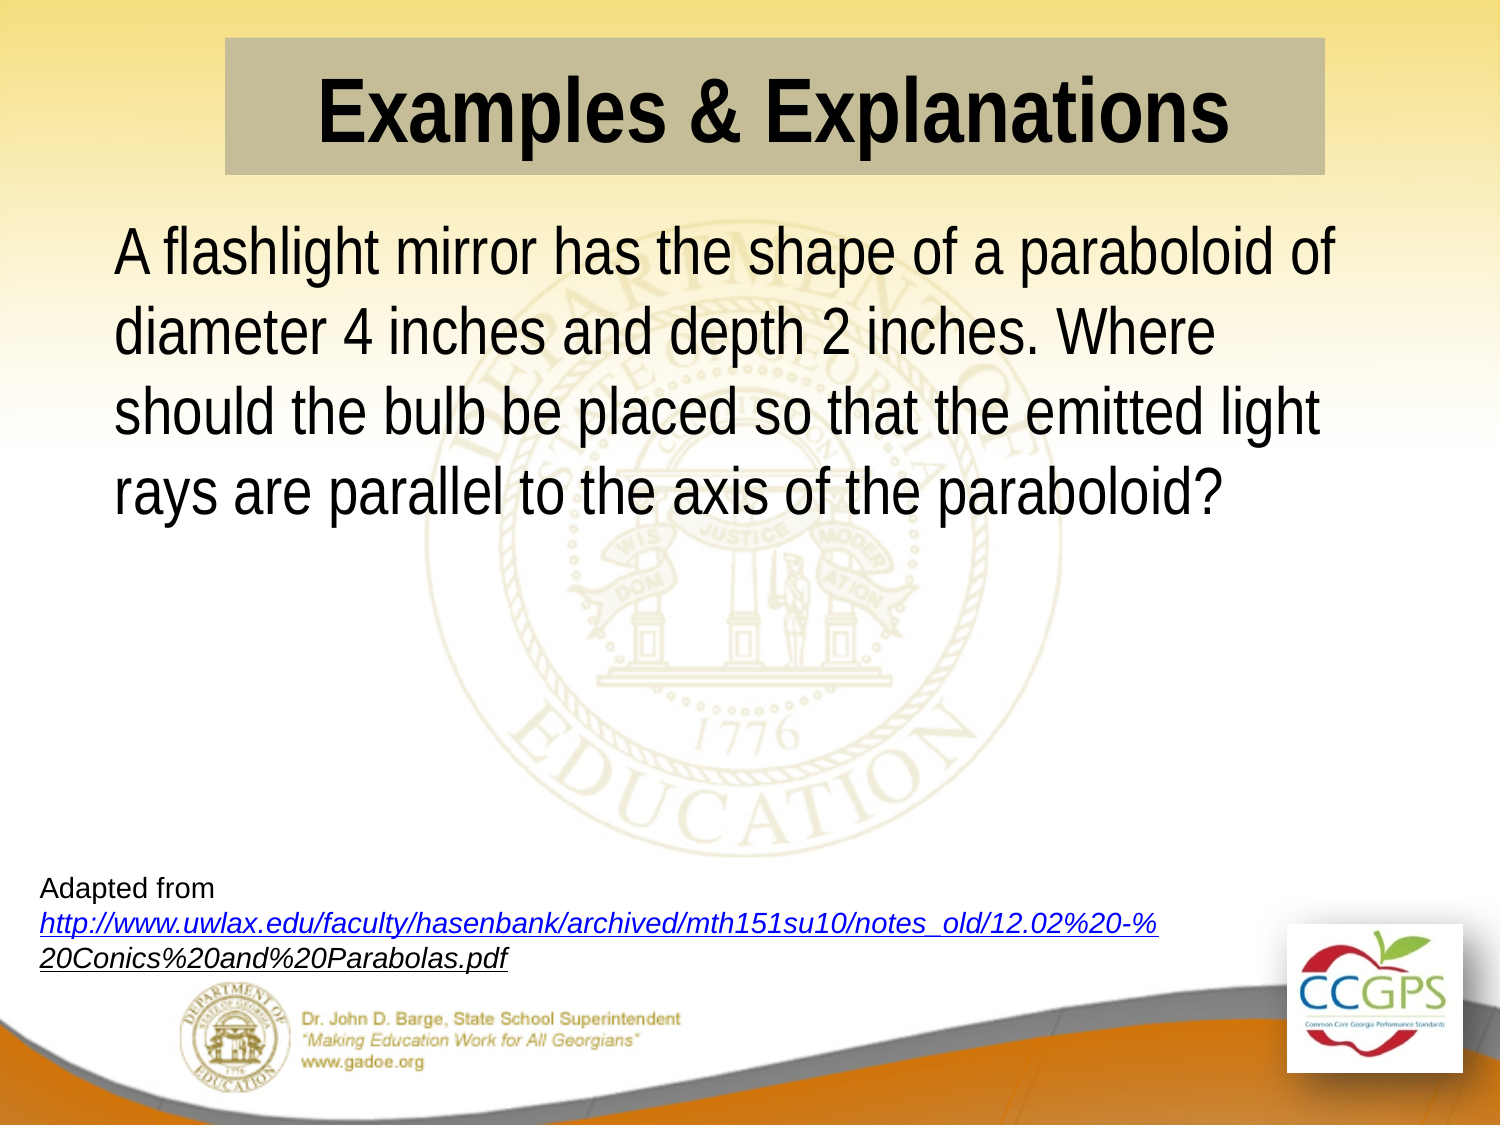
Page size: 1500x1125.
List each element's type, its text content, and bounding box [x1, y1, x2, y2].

title Examples & Explanations [224, 37, 1326, 176]
text_box Adapted from http://www.uwlax.edu/faculty/hasenbank/archived/mth151su10/notes_old/12.02%20-%20Conics%20and%20Parabolas.pdf [24, 862, 1284, 983]
subtitle A flashlight mirror has the shape of a paraboloid of diameter 4 inches and depth 2 inches. Where should the bulb be placed so that the emitted light rays are parallel to the axis of the paraboloid? [99, 199, 1401, 926]
picture [0, 0, 1500, 1125]
